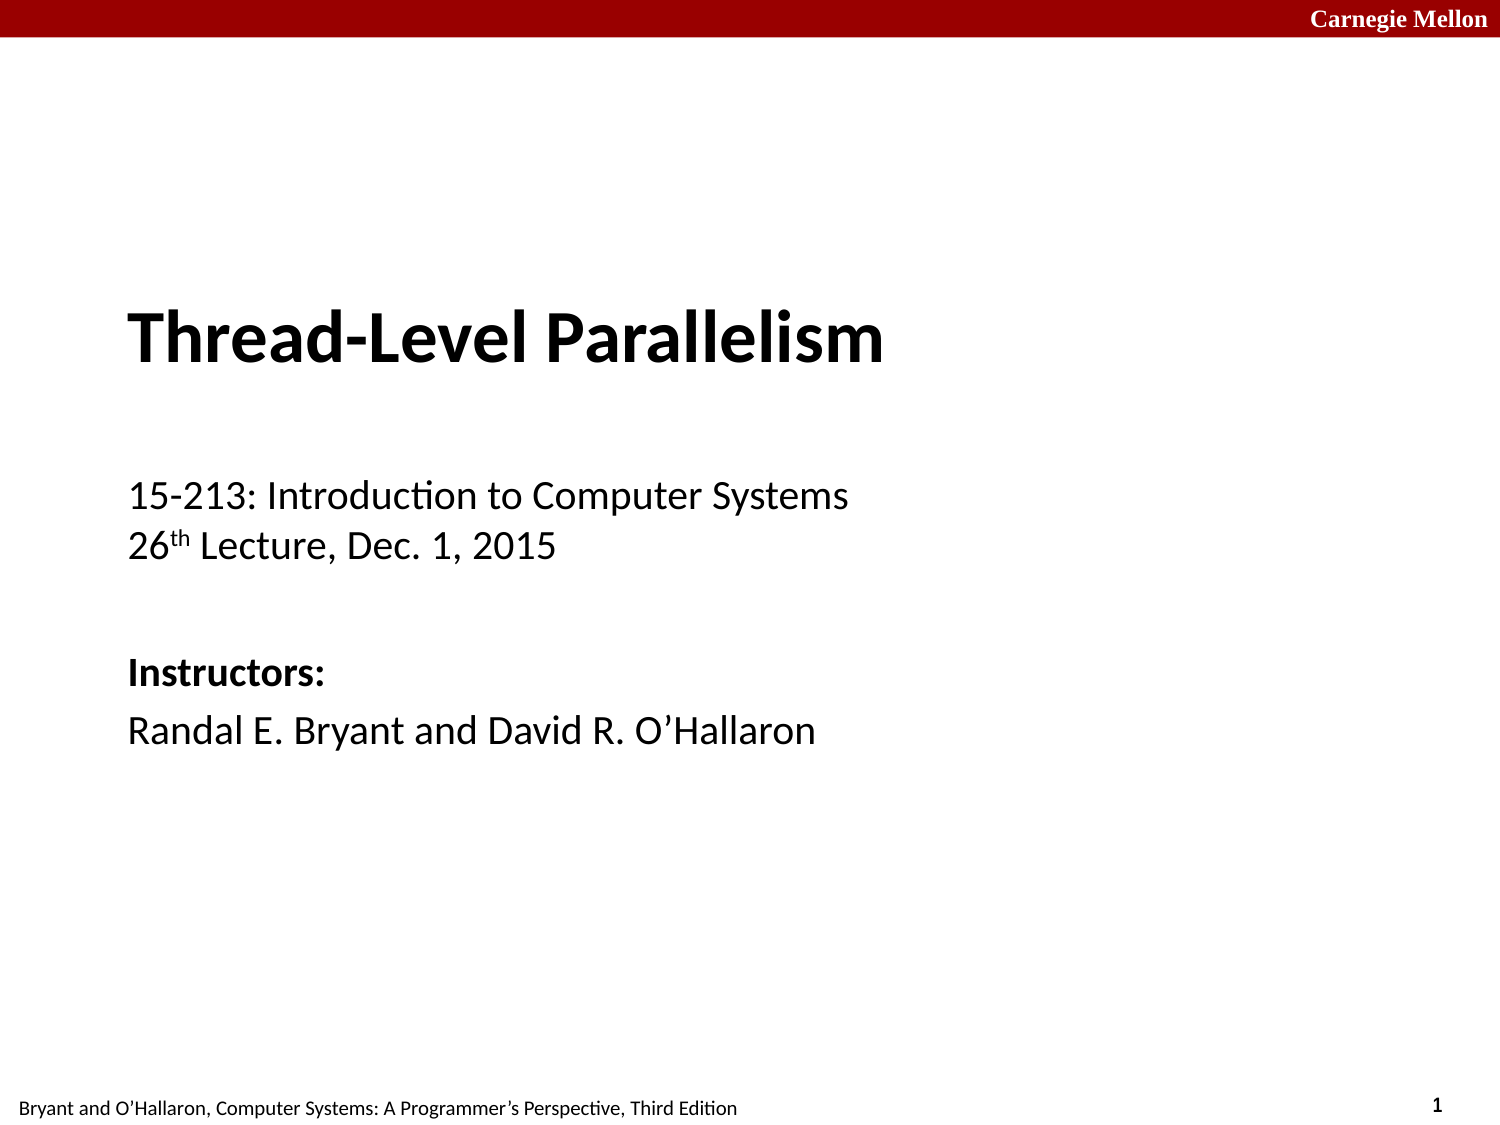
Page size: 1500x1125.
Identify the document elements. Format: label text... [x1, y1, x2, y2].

title Thread-Level Parallelism 15-213: Introduction to Computer Systems 26th Lecture, Dec. 1, 2015 [112, 279, 1388, 576]
subtitle Instructors: Randal E. Bryant and David R. O’Hallaron [112, 637, 1373, 926]
